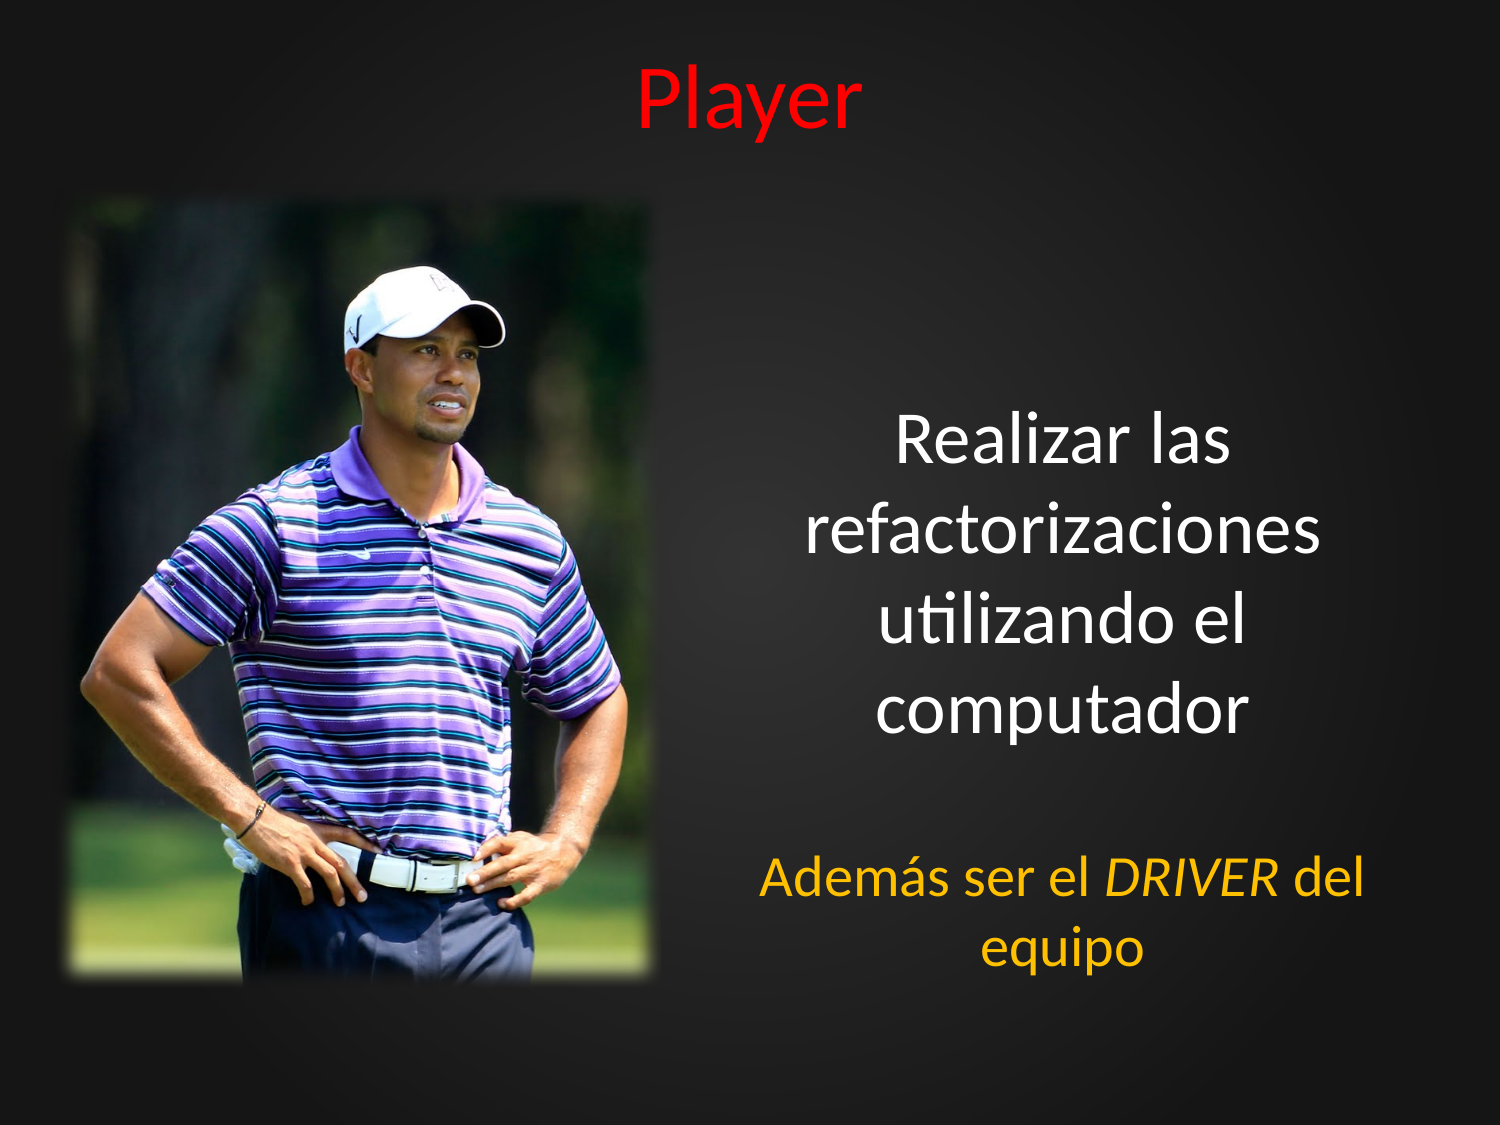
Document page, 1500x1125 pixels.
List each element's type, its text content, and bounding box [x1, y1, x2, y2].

text_box Además ser el DRIVER del equipo [687, 831, 1438, 986]
picture [0, 0, 1500, 1125]
text_box Realizar las refactorizaciones utilizando el computador [667, 380, 1459, 756]
title Player [74, 26, 1426, 157]
